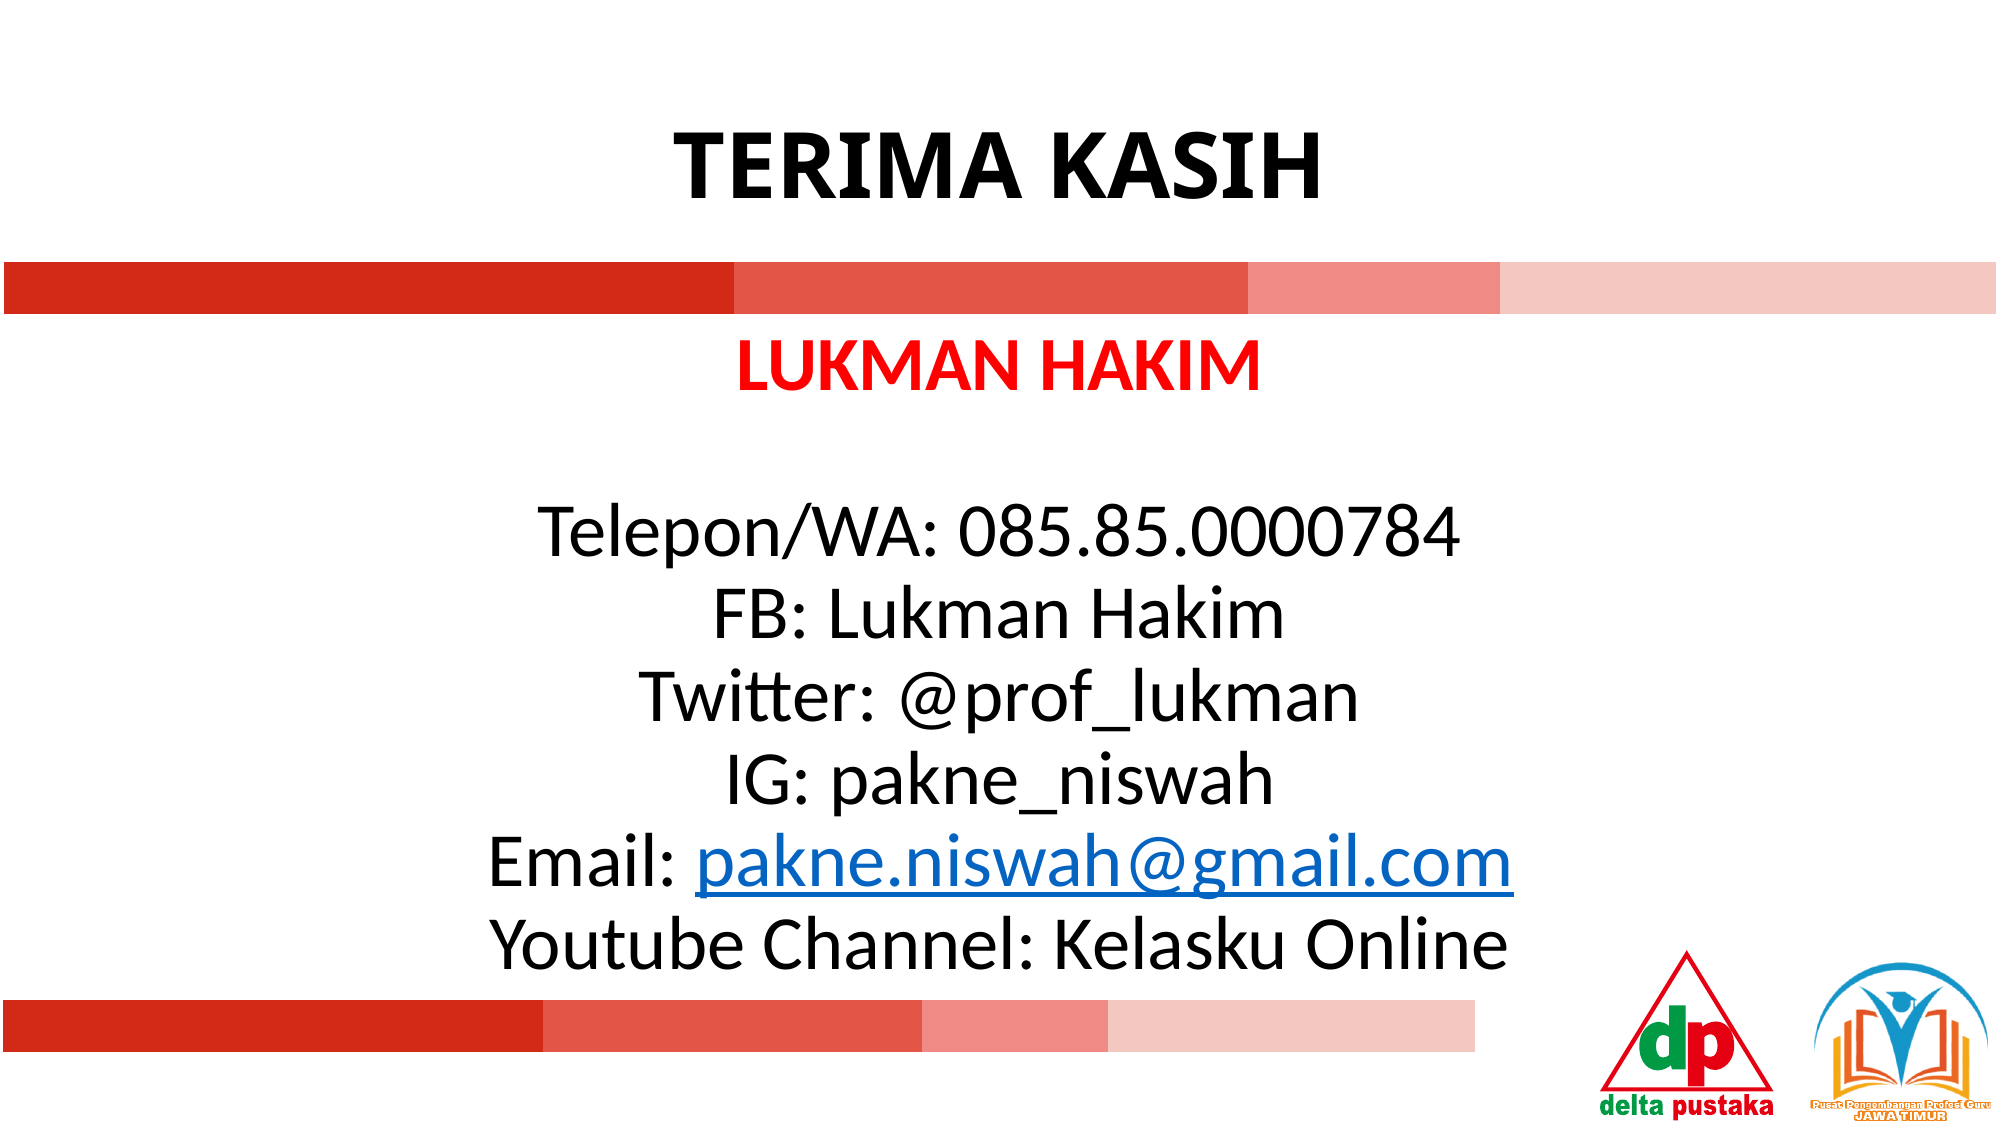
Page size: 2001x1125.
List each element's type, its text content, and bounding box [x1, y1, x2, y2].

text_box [0, 259, 2000, 317]
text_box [0, 937, 2000, 1125]
list LUKMAN HAKIM Telepon/WA: 085.85.0000784 FB: Lukman Hakim Twitter: @prof_lukman IG: pakne_niswah Email: pakne.niswah@gmail.com Youtube Channel: Kelasku Online [137, 317, 1863, 937]
title TERIMA KASIH [137, 59, 1863, 259]
